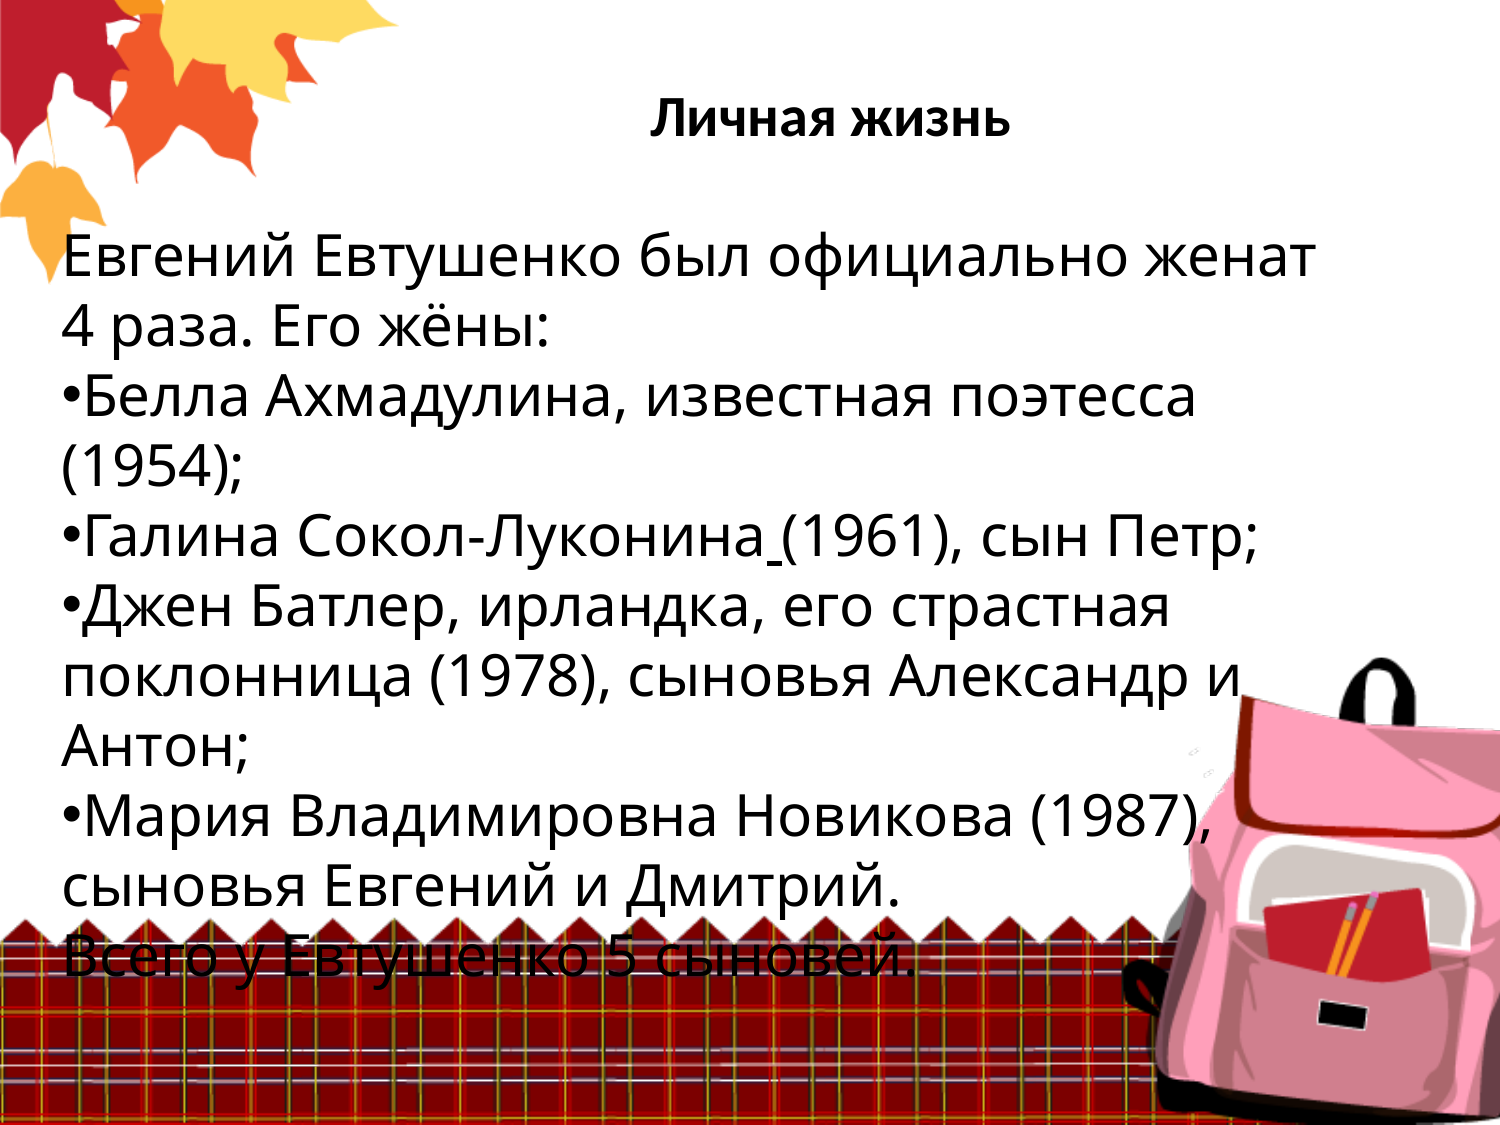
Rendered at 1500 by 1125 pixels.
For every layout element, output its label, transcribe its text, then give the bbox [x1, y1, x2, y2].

text_box Личная жизнь [635, 70, 1027, 156]
text_box Евгений Евтушенко был официально женат 4 раза. Его жёны: Белла Ахмадулина, известная поэтесса (1954); Галина Сокол-Луконина (1961), сын Петр; Джен Батлер, ирландка, его страстная поклонница (1978), сыновья Александр и Антон; Мария Владимировна Новикова (1987), сыновья Евгений и Дмитрий. Всего у Евтушенко 5 сыновей. [46, 210, 1360, 996]
picture [0, 0, 1500, 1125]
